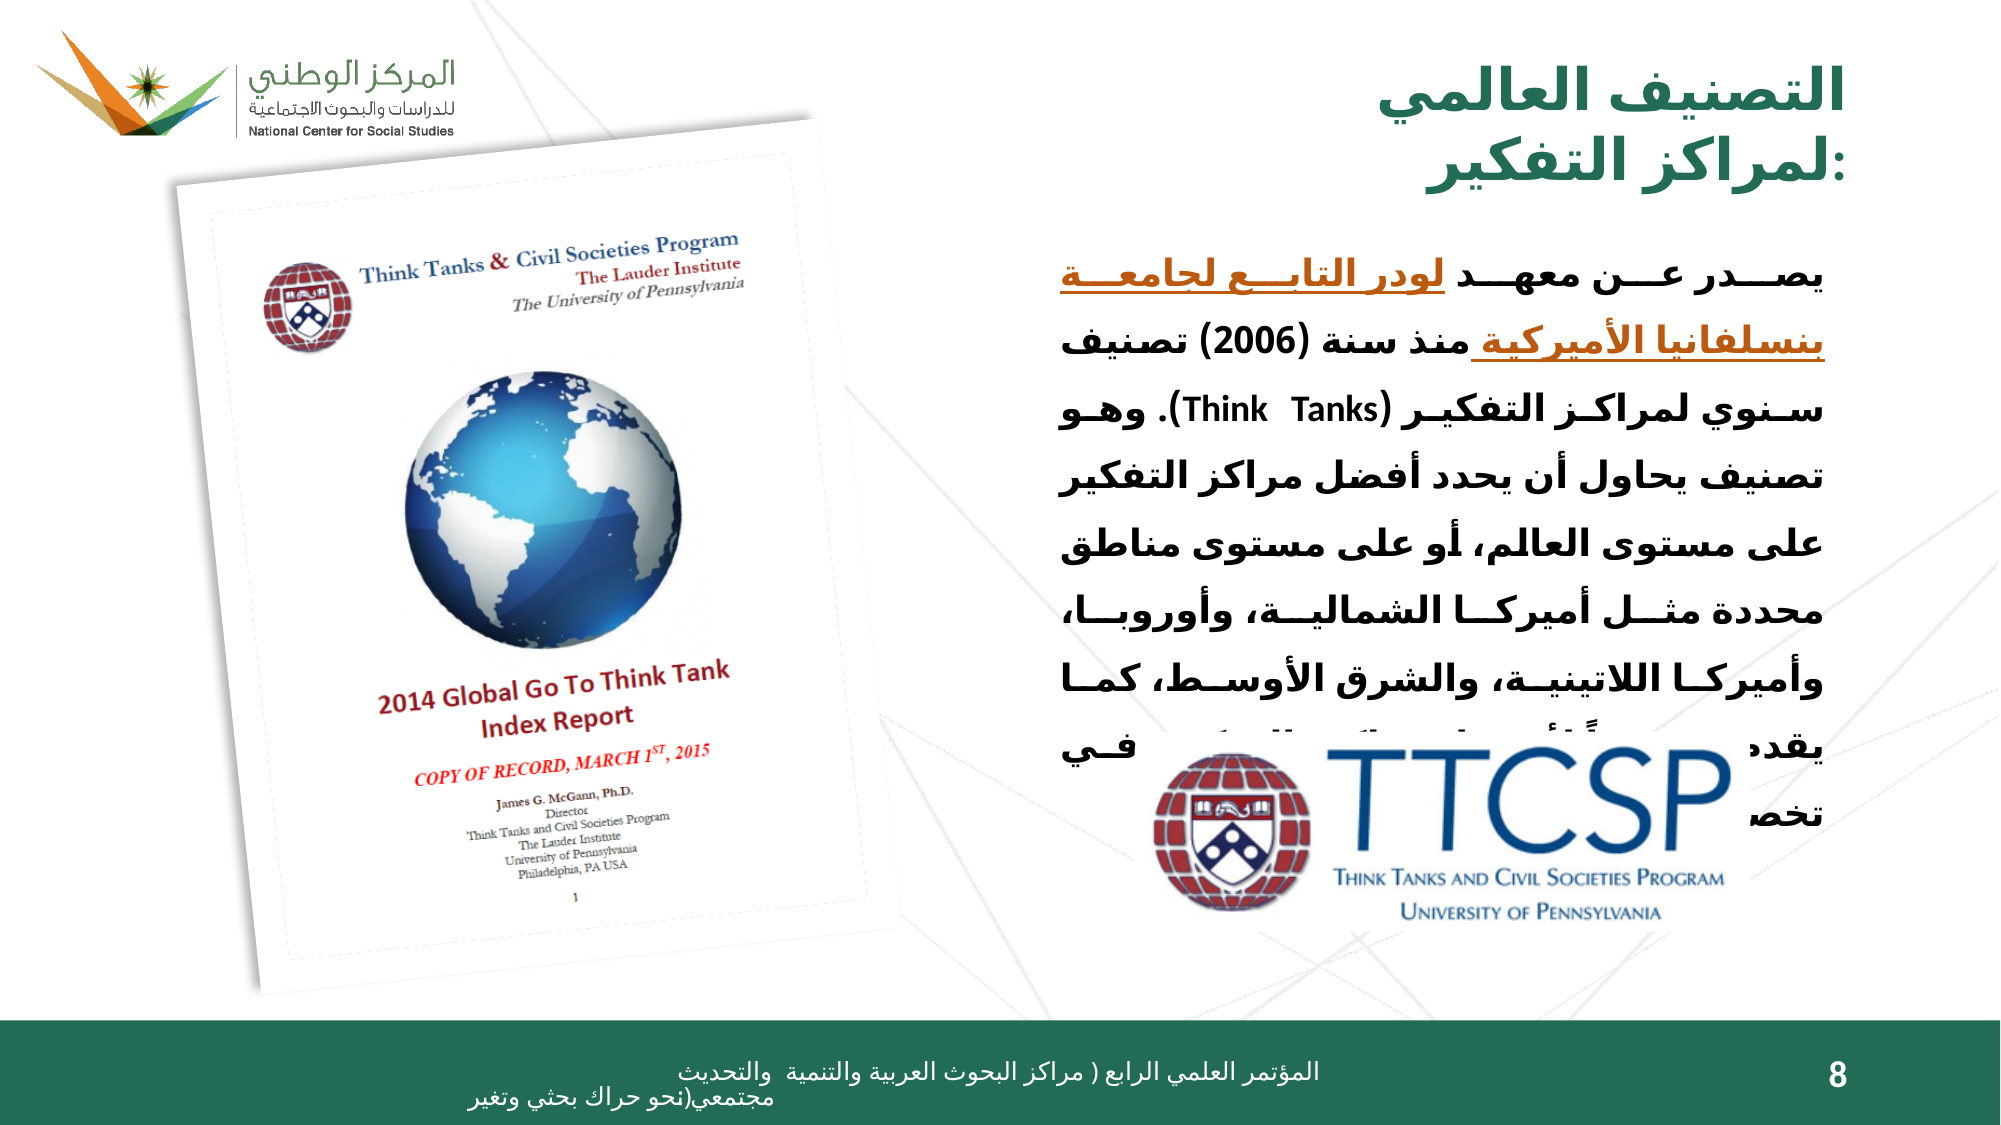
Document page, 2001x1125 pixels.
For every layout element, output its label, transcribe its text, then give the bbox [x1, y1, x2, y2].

footer المؤتمر العلمي الرابع ( مراكز البحوث العربية والتنمية والتحديث : نحو حراك بحثي وتغير مجتمعي) [662, 1042, 1338, 1103]
picture [18, 0, 1999, 1020]
text_box التصنيف العالمي لمراكز التفكير: [1165, 44, 1863, 200]
slide_number 8 [1412, 1042, 1863, 1103]
text_box يصدر عن معهد لودر التابع لجامعة بنسلفانيا الأميركية منذ سنة (2006) تصنيف سنوي لمراكز التفكير (Think Tanks). وهو تصنيف يحاول أن يحدد أفضل مراكز التفكير على مستوى العالم، أو على مستوى مناطق محددة مثل أميركا الشمالية، وأوروبا، وأميركا اللاتينية، والشرق الأوسط، كما يقدم تصنيفاً لأفضل مراكز التفكير في تخصصات محددة. [1045, 218, 1840, 842]
